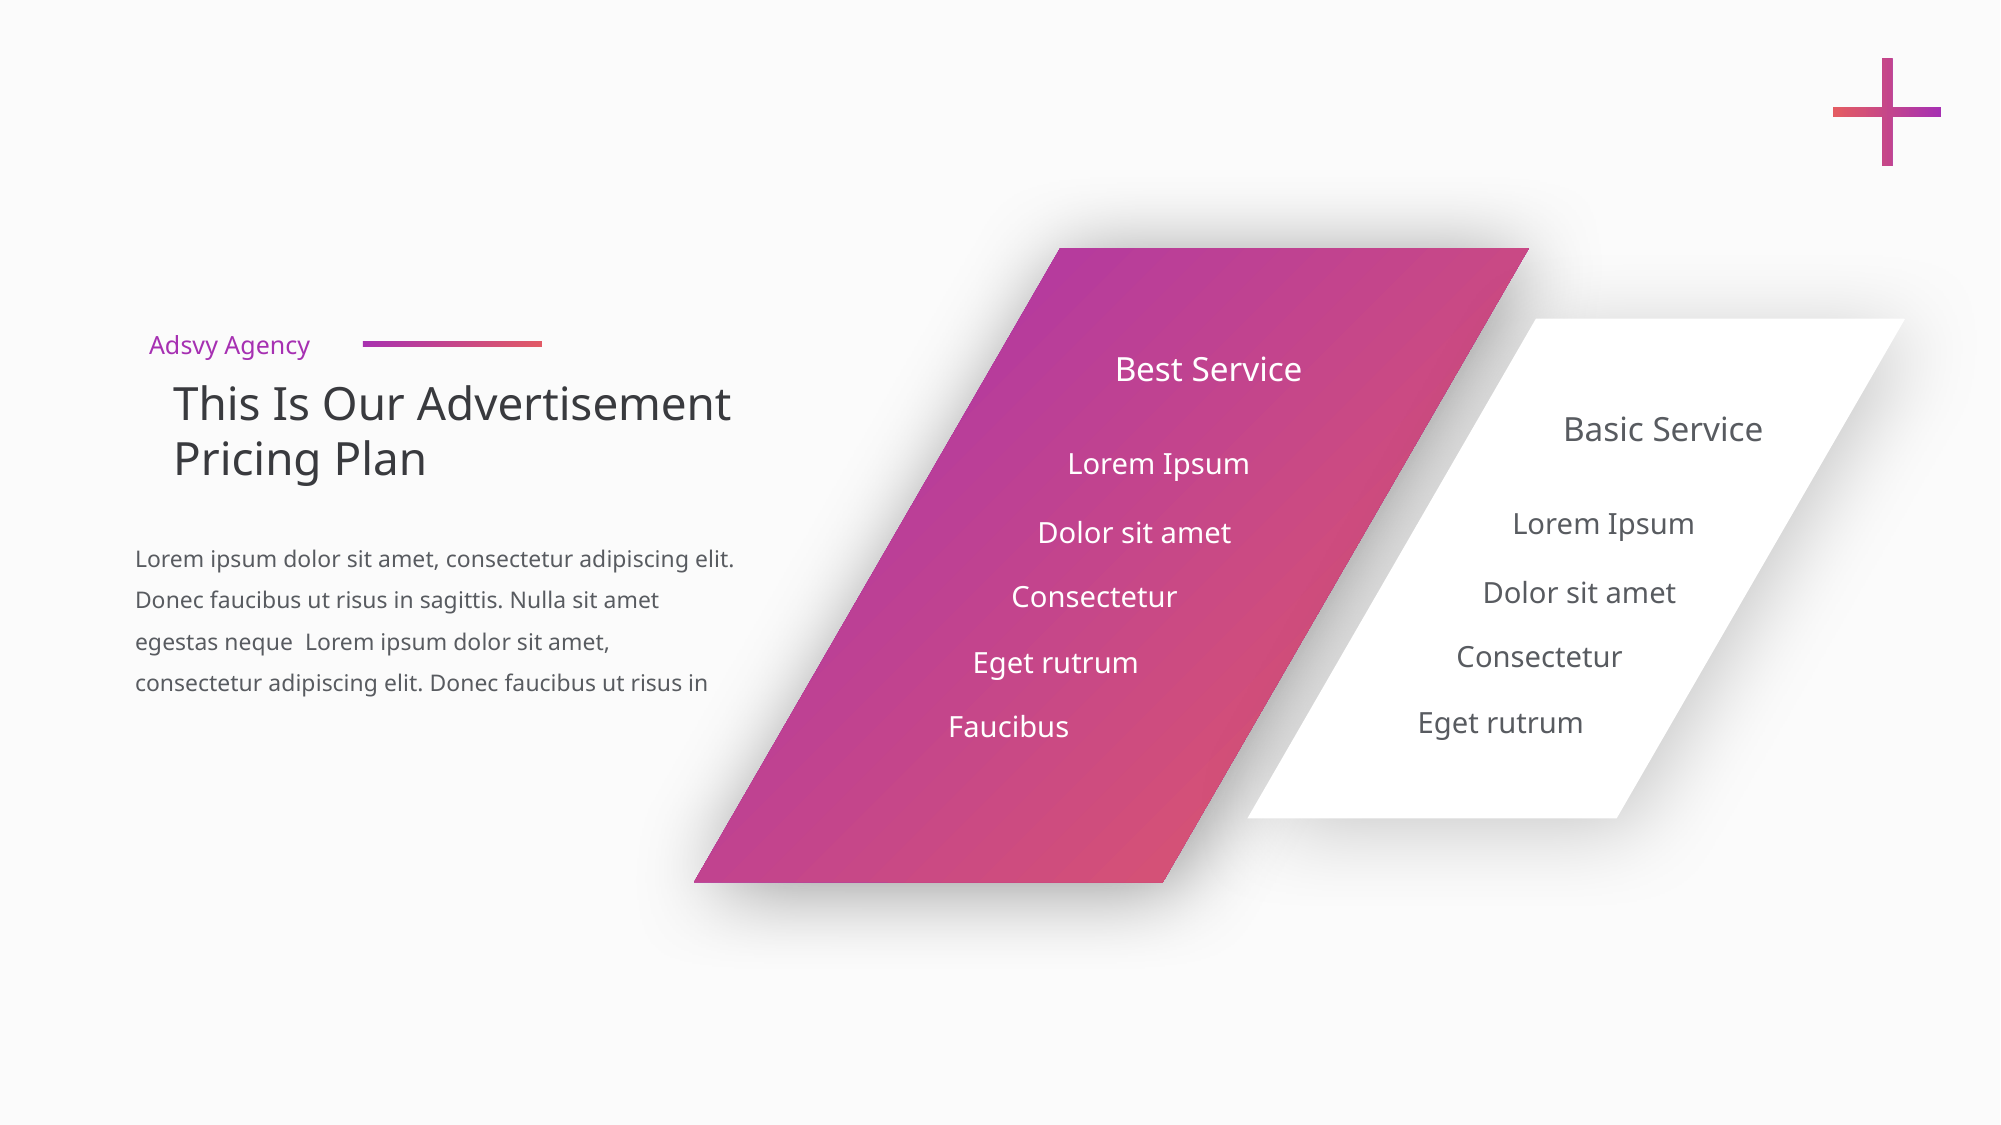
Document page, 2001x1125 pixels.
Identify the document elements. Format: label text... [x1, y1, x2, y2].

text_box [932, 438, 1262, 752]
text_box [120, 322, 786, 706]
text_box [949, 247, 1530, 713]
text_box [1487, 317, 1907, 509]
text_box [1245, 543, 1659, 820]
text_box [692, 468, 1240, 884]
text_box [1405, 400, 1797, 748]
text_box Best Service [1099, 340, 1318, 396]
text_box [1832, 57, 1942, 167]
